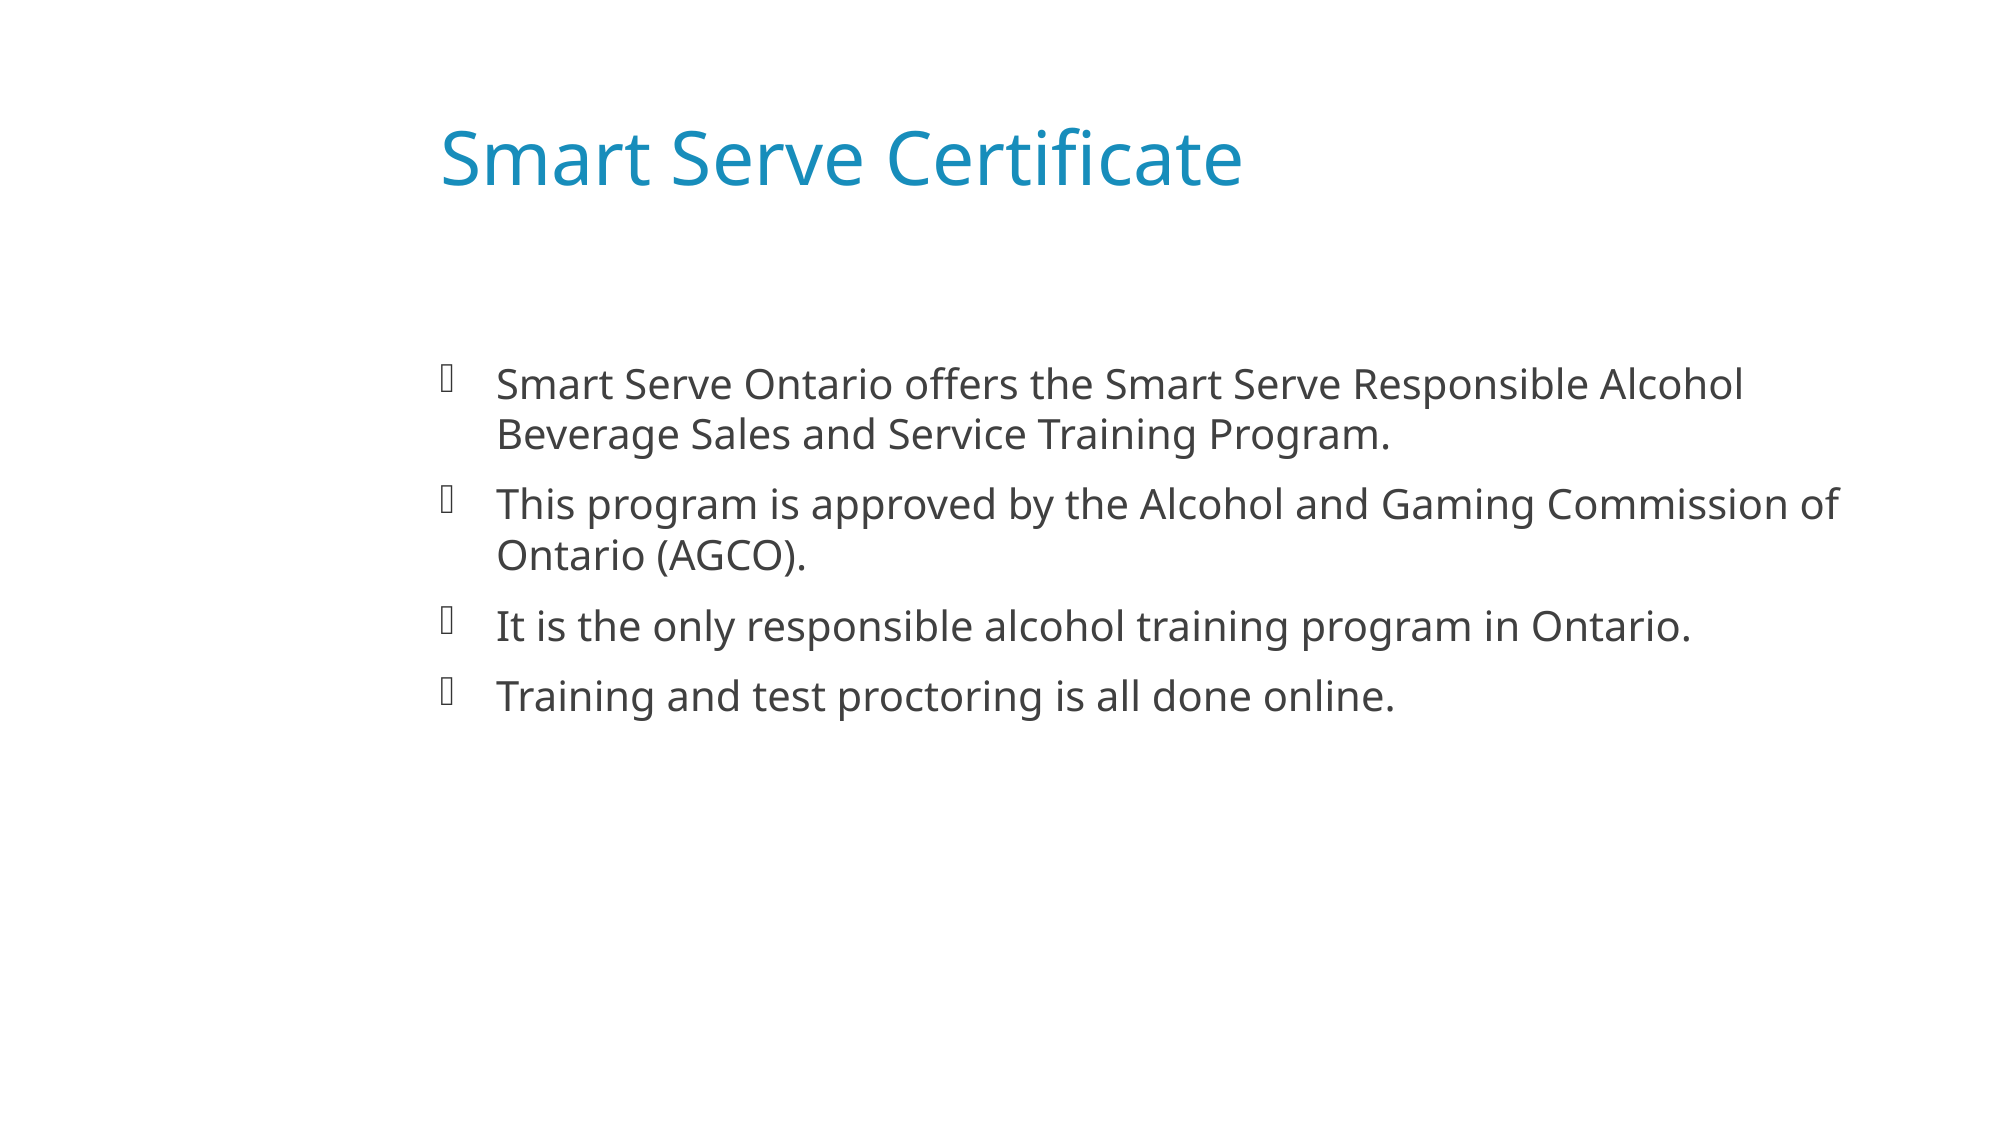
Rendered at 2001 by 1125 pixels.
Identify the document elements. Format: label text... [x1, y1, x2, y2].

title Smart Serve Certificate [425, 102, 1888, 313]
list Smart Serve Ontario offers the Smart Serve Responsible Alcohol Beverage Sales and Service Training Program. This program is approved by the Alcohol and Gaming Commission of Ontario (AGCO). It is the only responsible alcohol training program in Ontario. Training and test proctoring is all done online. [424, 350, 1888, 1074]
